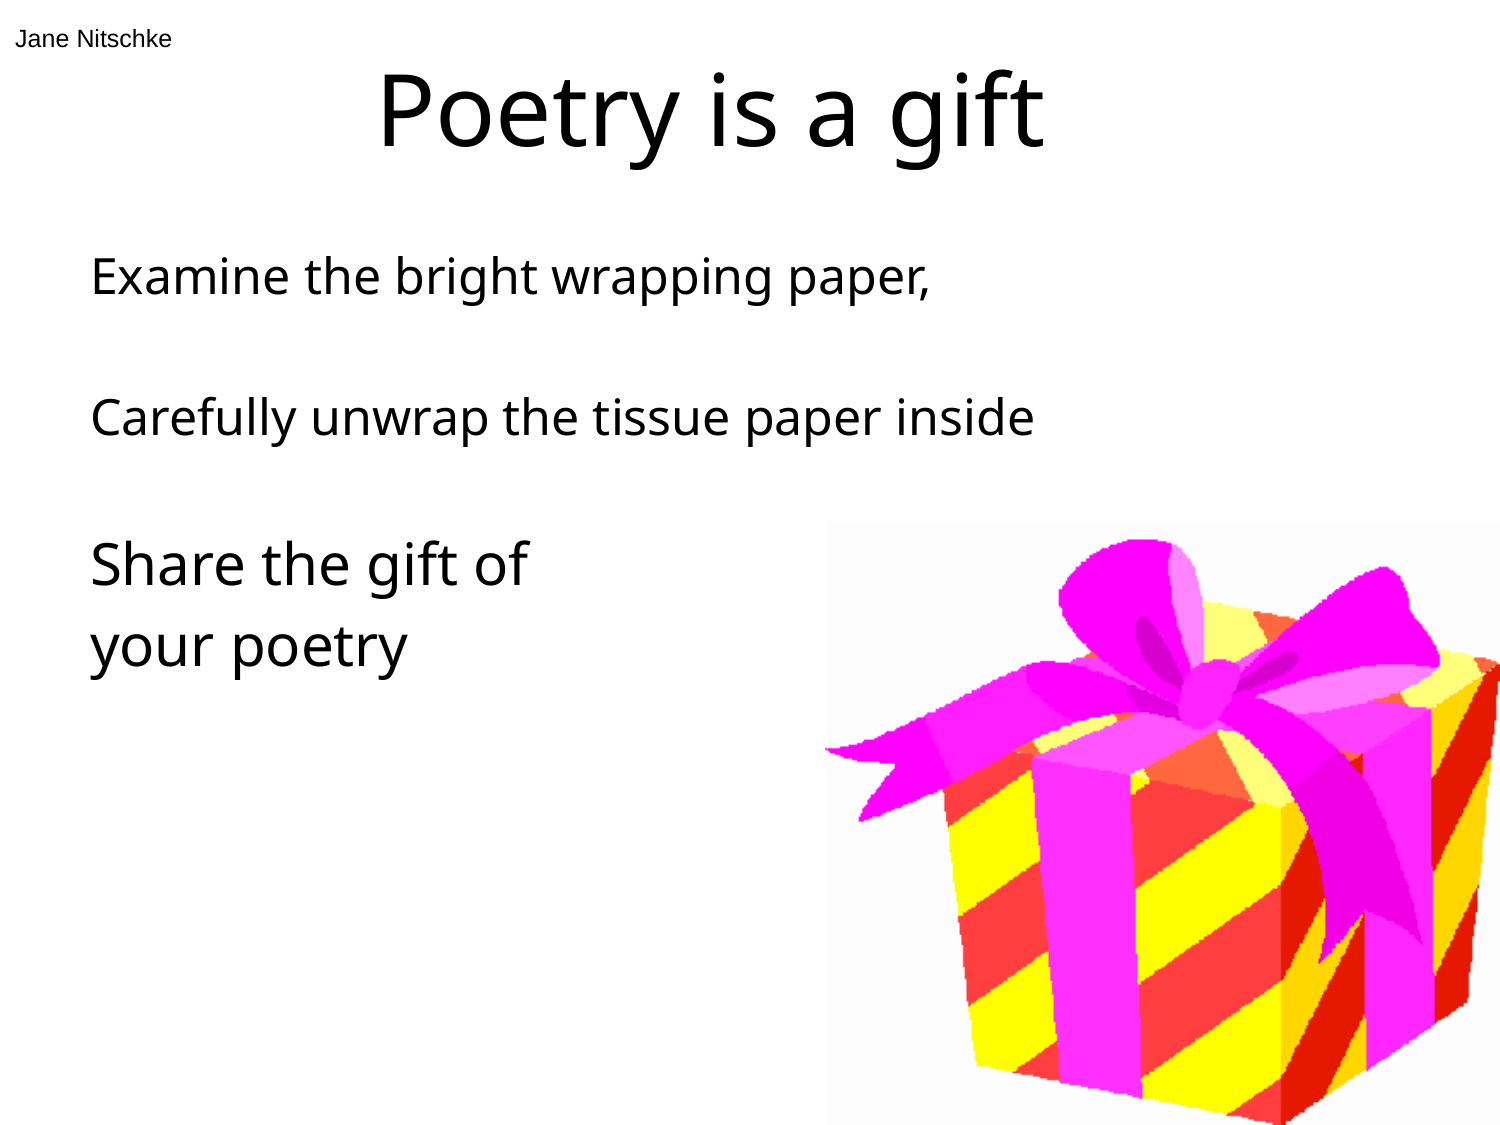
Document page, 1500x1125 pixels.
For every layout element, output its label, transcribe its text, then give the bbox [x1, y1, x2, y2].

picture [824, 521, 1500, 1125]
title Poetry is a gift [75, 0, 1425, 213]
text_box Jane Nitschke [0, 14, 188, 60]
list Examine the bright wrapping paper, Carefully unwrap the tissue paper inside Share the gift of your poetry [75, 237, 1425, 813]
